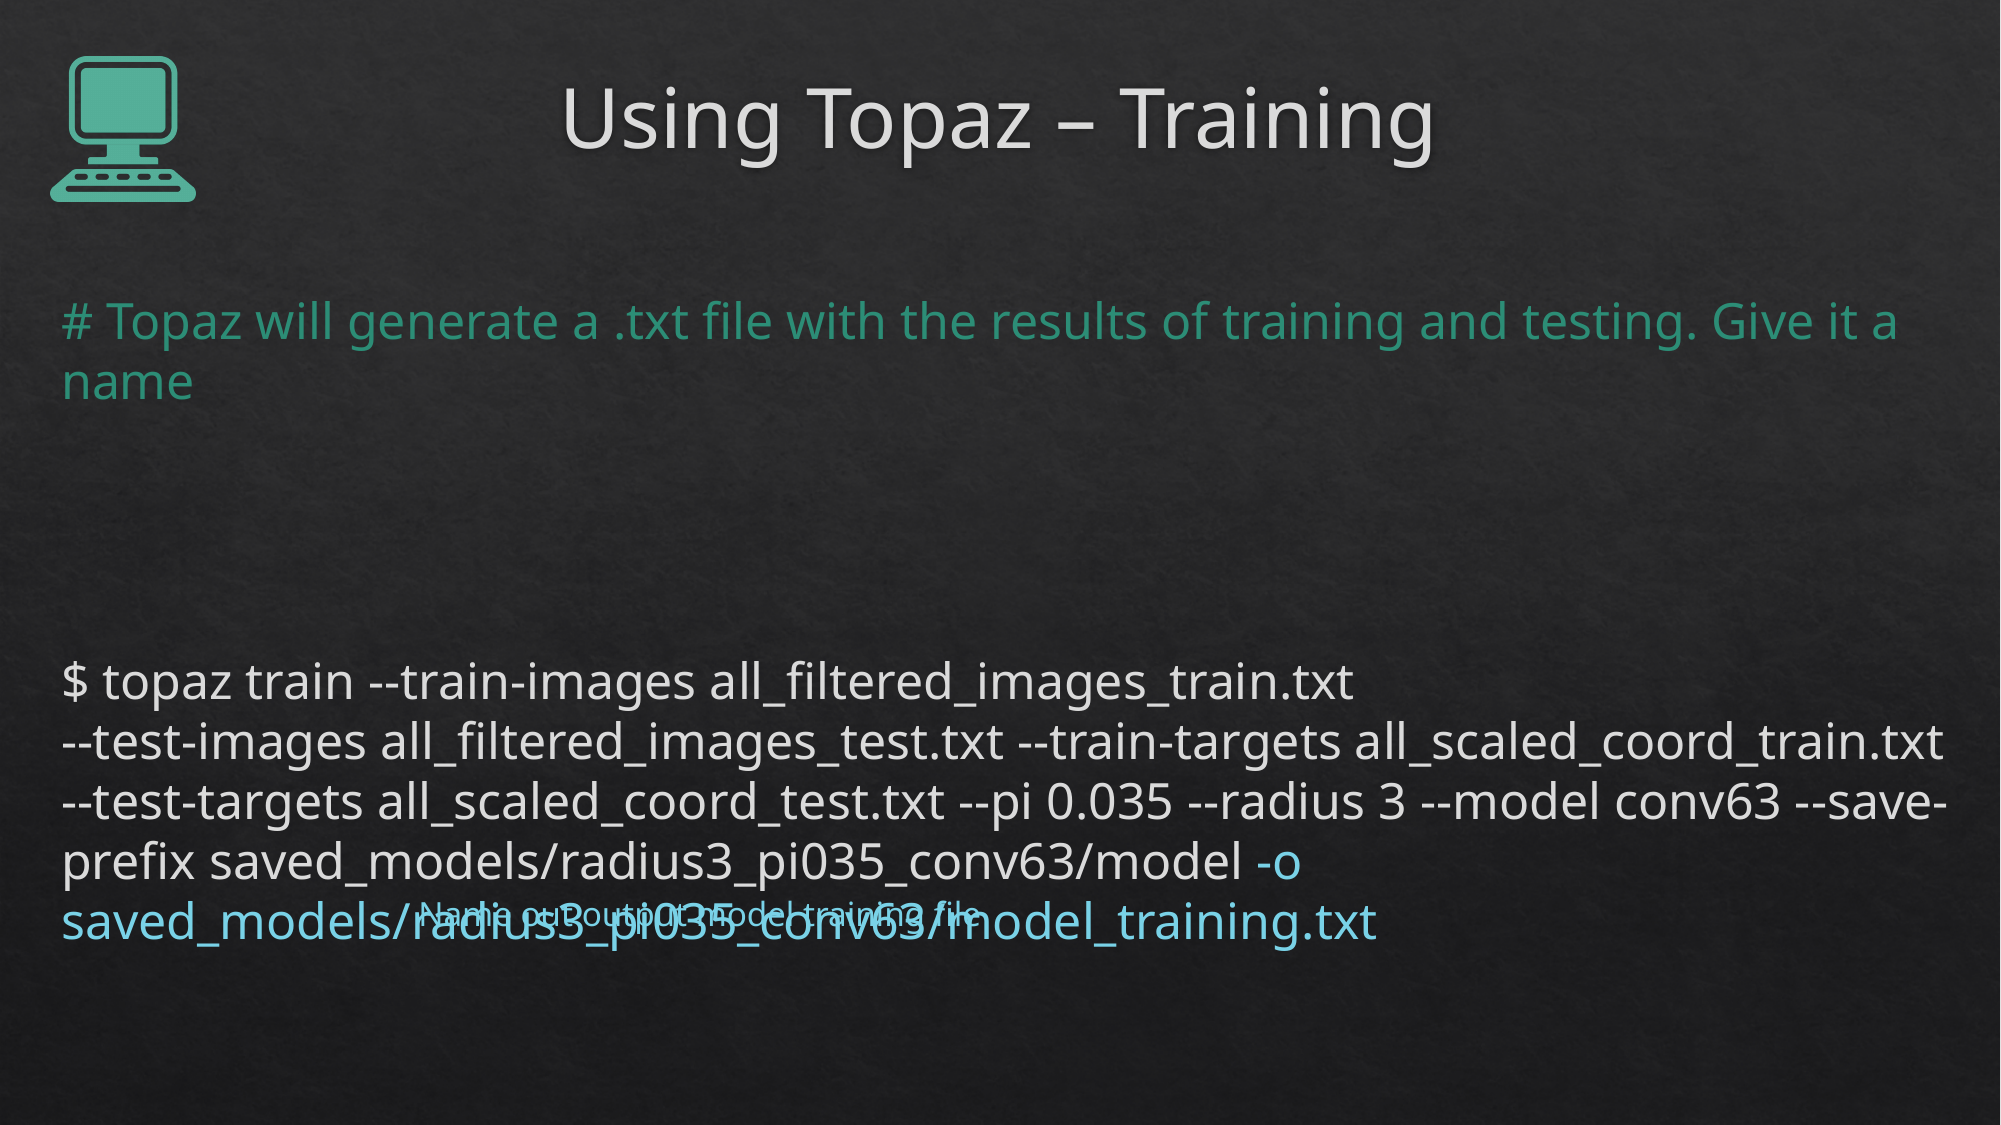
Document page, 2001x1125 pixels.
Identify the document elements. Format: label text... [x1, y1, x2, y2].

text_box Name out output model training file [403, 885, 997, 941]
text_box # Topaz will generate a .txt file with the results of training and testing. Give it a name $ topaz train --train-images all_filtered_images_train.txt --test-images all_filtered_images_test.txt --train-targets all_scaled_coord_train.txt --test-targets all_scaled_coord_test.txt --pi 0.035 --radius 3 --model conv63 --save-prefix saved_models/radius3_pi035_conv63/model -o saved_models/radius3_pi035_conv63/model_training.txt [46, 282, 2000, 957]
title Using Topaz – Training [149, 35, 1849, 195]
picture [49, 56, 196, 202]
